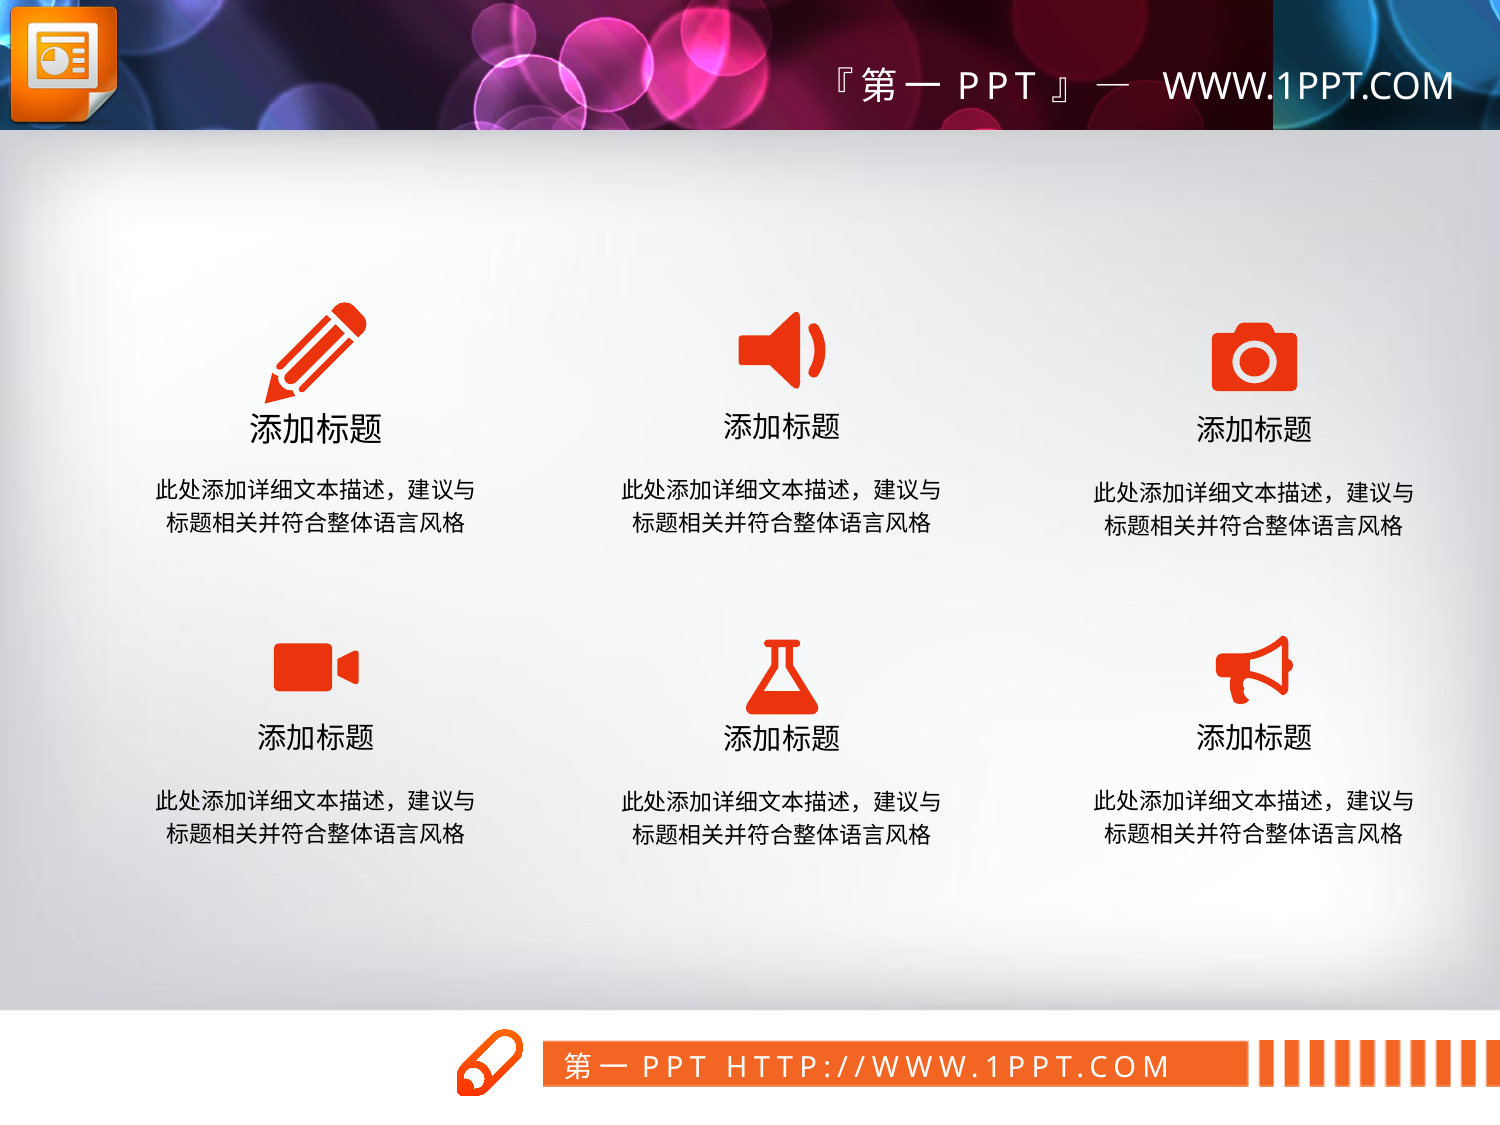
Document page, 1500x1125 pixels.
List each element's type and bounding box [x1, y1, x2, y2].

text_box [265, 372, 296, 399]
text_box [808, 323, 826, 378]
text_box [745, 639, 819, 711]
text_box [1211, 322, 1298, 392]
text_box [276, 315, 332, 370]
text_box [135, 401, 497, 581]
text_box [298, 337, 354, 393]
text_box [1073, 712, 1436, 892]
text_box [601, 401, 963, 581]
text_box [273, 643, 359, 692]
text_box [135, 712, 497, 892]
text_box [601, 712, 963, 892]
text_box [1215, 635, 1294, 705]
text_box [738, 312, 801, 389]
picture [543, 1040, 1500, 1087]
picture [0, 0, 1500, 1012]
text_box [284, 324, 345, 385]
text_box [1073, 403, 1436, 584]
text_box [331, 302, 367, 338]
